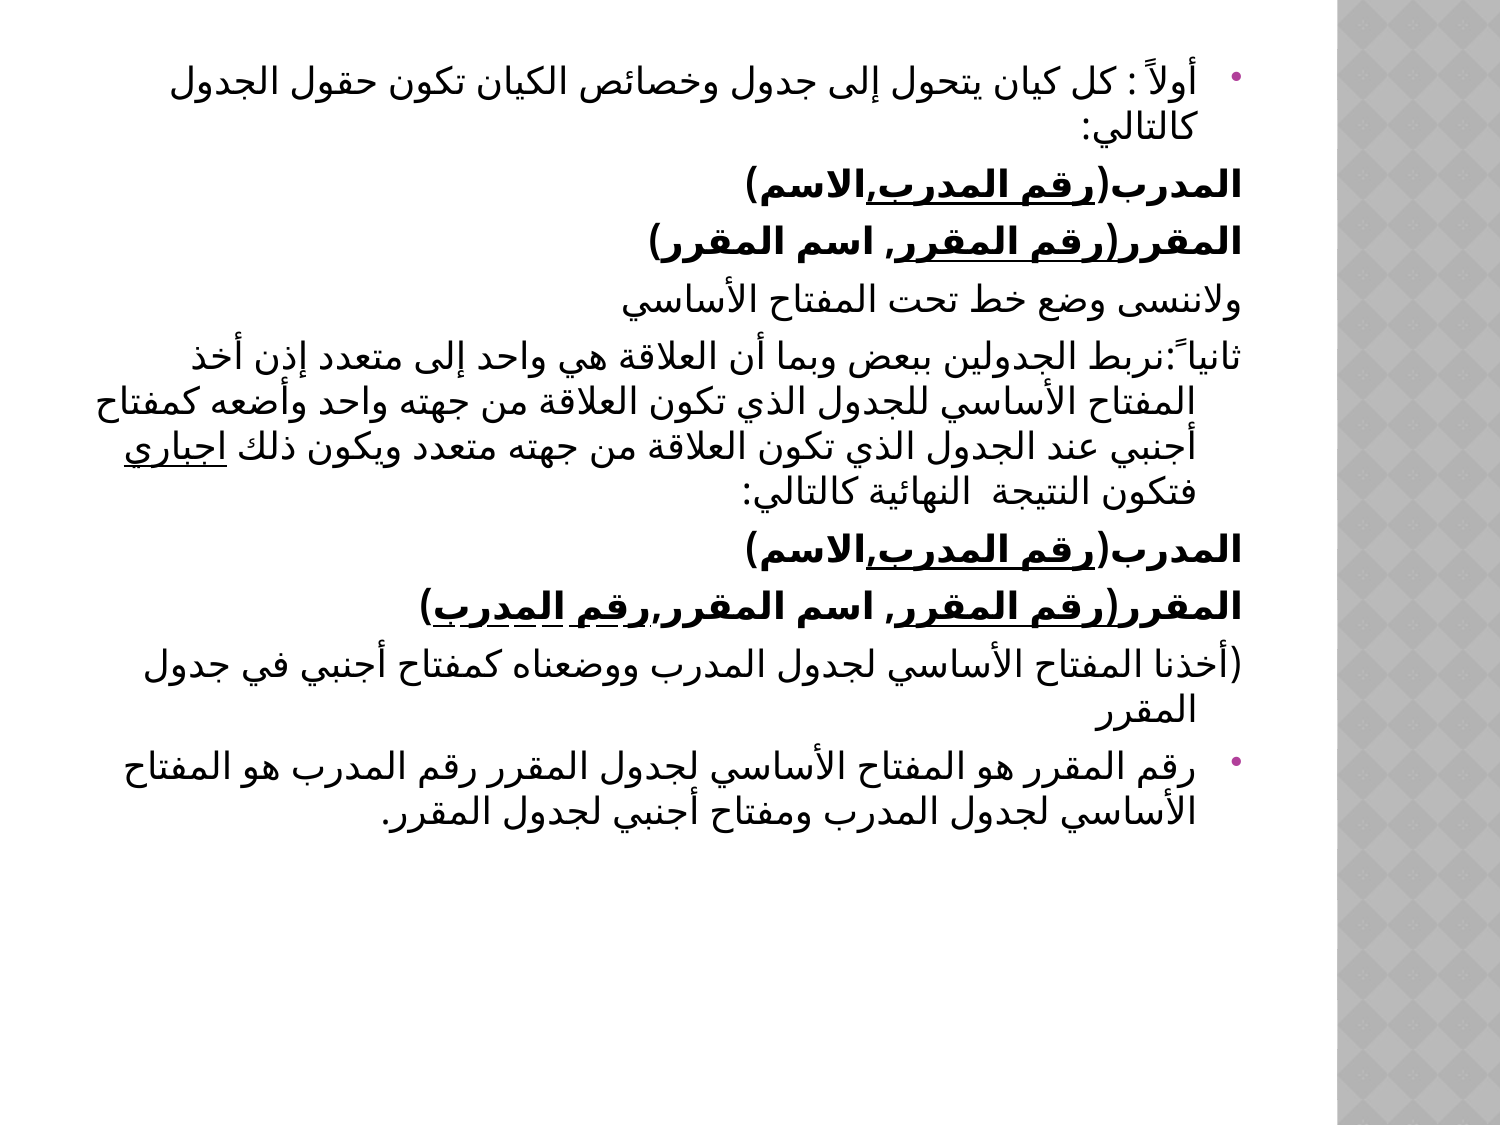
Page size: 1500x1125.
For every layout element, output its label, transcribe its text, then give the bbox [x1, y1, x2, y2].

list أولاً : كل كيان يتحول إلى جدول وخصائص الكيان تكون حقول الجدول كالتالي: المدرب(رقم المدرب,الاسم) المقرر(رقم المقرر, اسم المقرر) ولاننسى وضع خط تحت المفتاح الأساسي ثانيا ً:نربط الجدولين ببعض وبما أن العلاقة هي واحد إلى متعدد إذن أخذ المفتاح الأساسي للجدول الذي تكون العلاقة من جهته واحد وأضعه كمفتاح أجنبي عند الجدول الذي تكون العلاقة من جهته متعدد ويكون ذلك اجباري فتكون النتيجة النهائية كالتالي: المدرب(رقم المدرب,الاسم) المقرر(رقم المقرر, اسم المقرر,رقم المدرب) (أخذنا المفتاح الأساسي لجدول المدرب ووضعناه كمفتاح أجنبي في جدول المقرر رقم المقرر هو المفتاح الأساسي لجدول المقرر رقم المدرب هو المفتاح الأساسي لجدول المدرب ومفتاح أجنبي لجدول المقرر. [70, 49, 1258, 1013]
